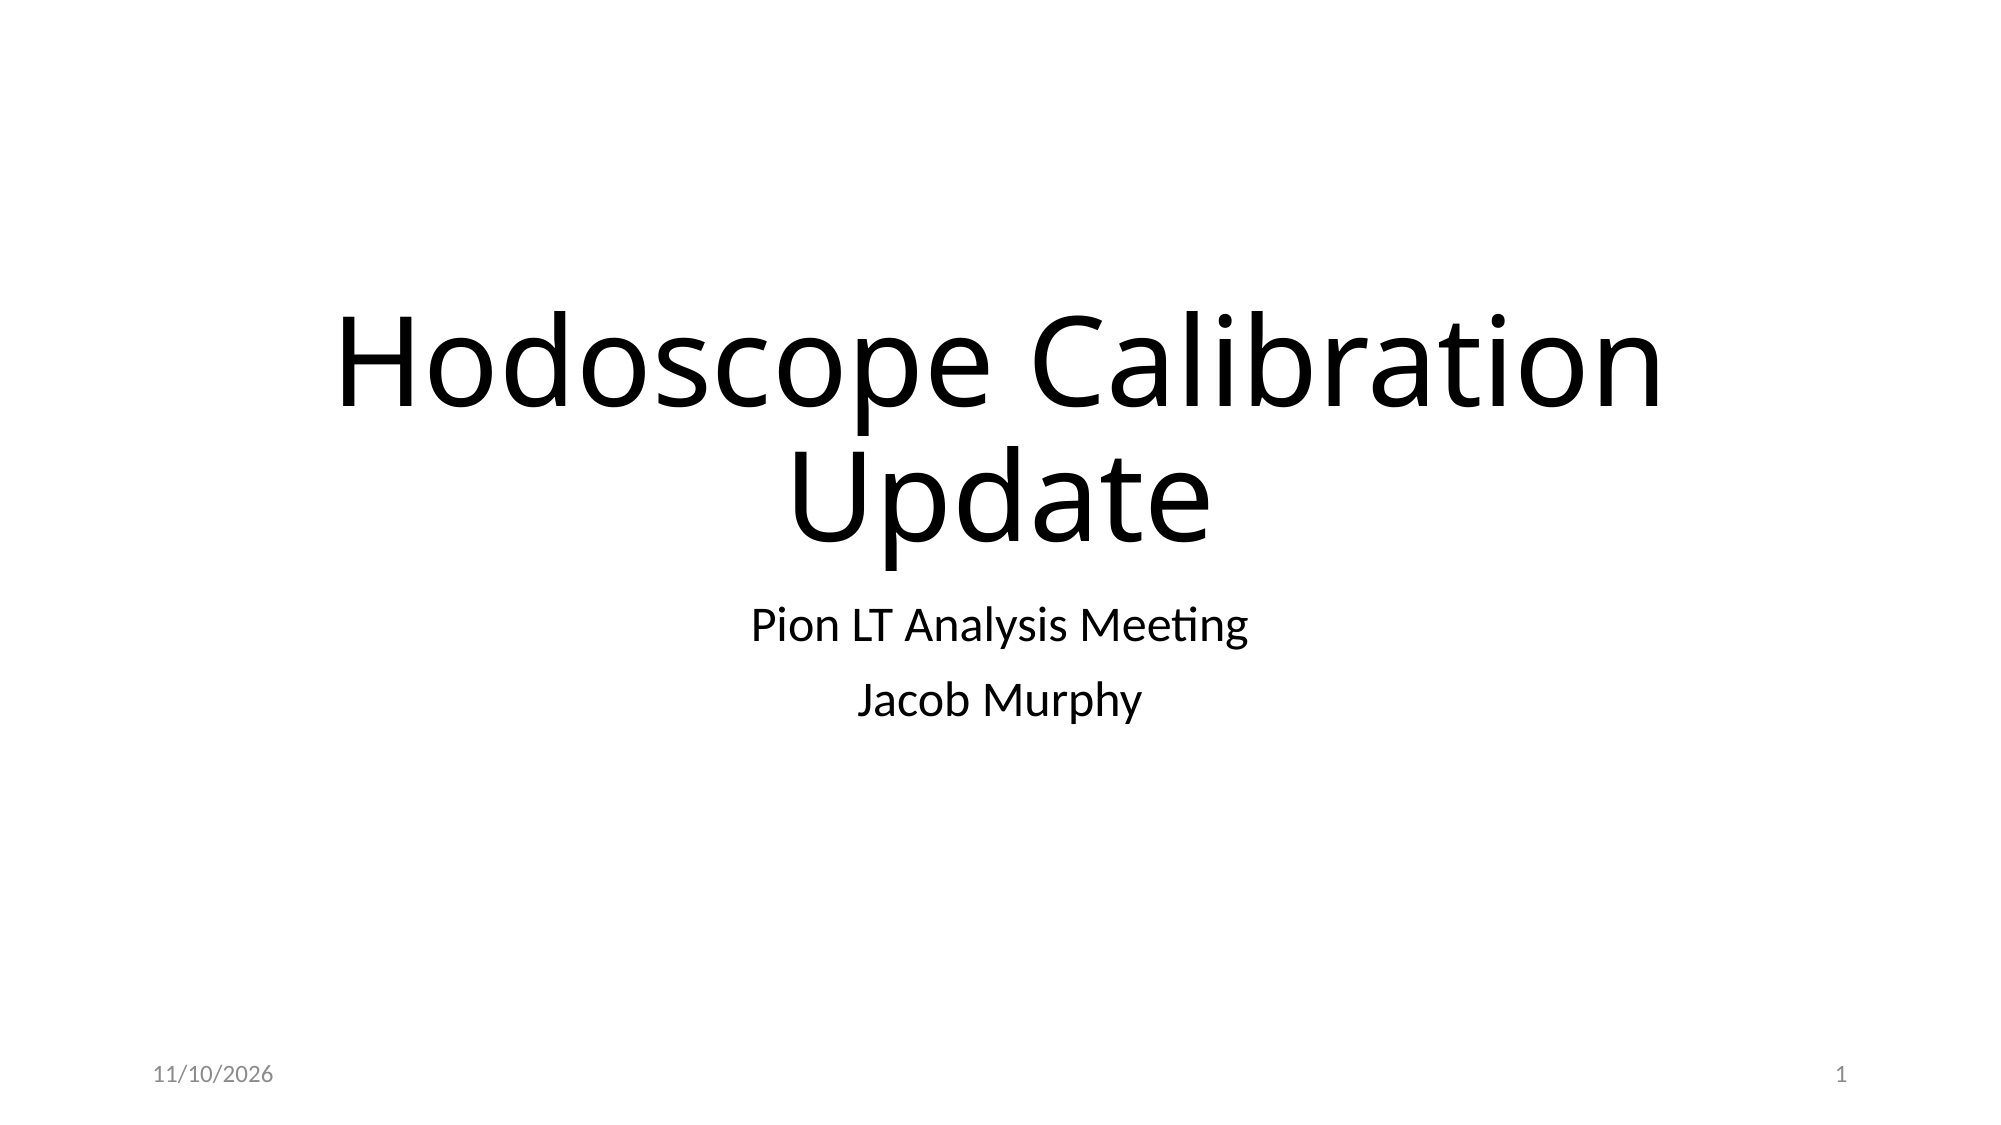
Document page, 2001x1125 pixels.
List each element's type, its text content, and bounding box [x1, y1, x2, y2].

subtitle Pion LT Analysis Meeting Jacob Murphy [249, 590, 1750, 863]
slide_number 1 [1412, 1042, 1863, 1103]
title Hodoscope Calibration Update [249, 184, 1750, 576]
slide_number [137, 1042, 588, 1103]
